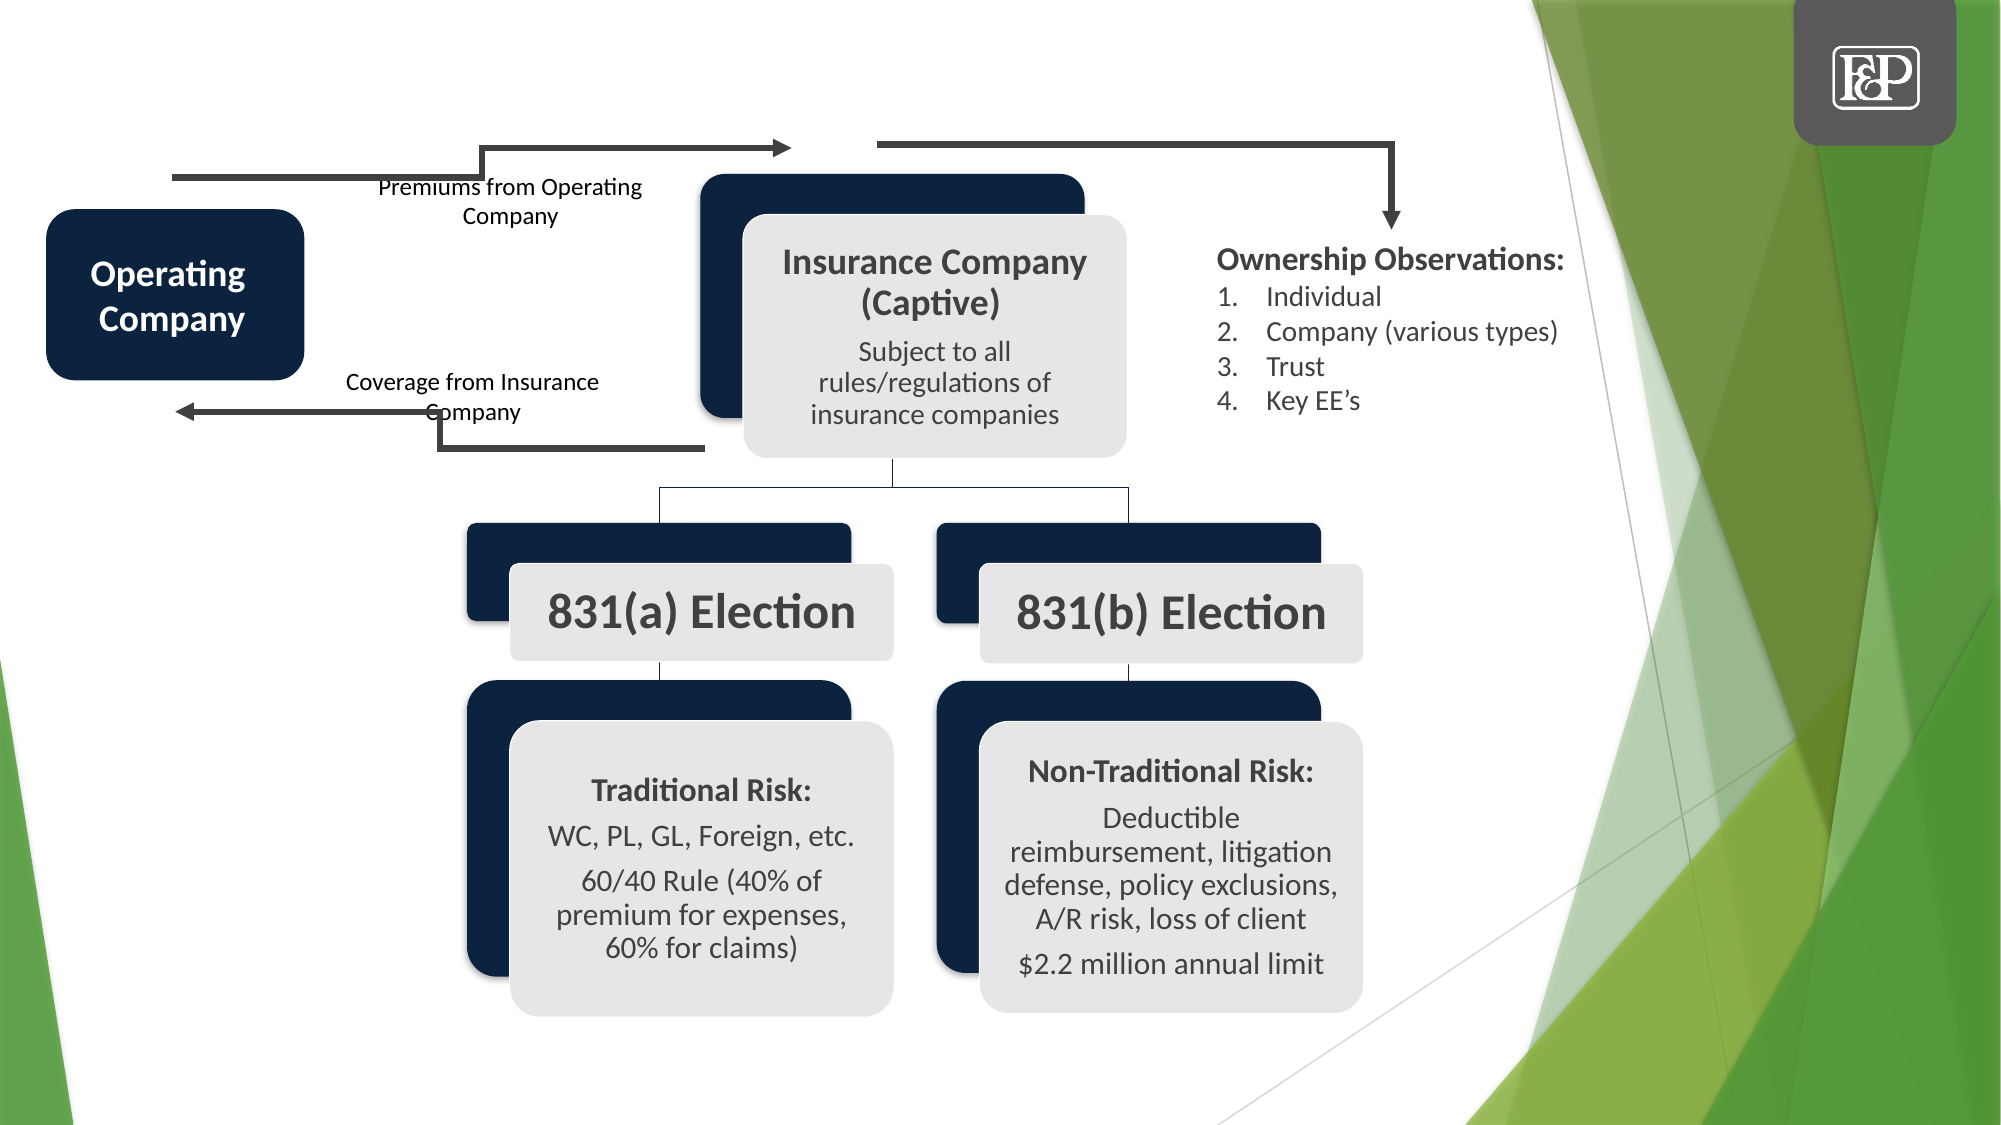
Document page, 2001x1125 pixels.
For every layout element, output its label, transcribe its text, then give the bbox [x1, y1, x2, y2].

text_box Premiums from Operating Company [325, 187, 455, 238]
text_box Operating Company [72, 241, 272, 347]
picture [1818, 30, 1927, 122]
text_box [46, 209, 304, 380]
text_box [1791, 0, 1958, 148]
text_box Coverage from Insurance Company [294, 357, 455, 410]
text_box Ownership Observations: Individual Company (various types) Trust Key EE’s [1376, 229, 1581, 425]
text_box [171, 147, 793, 178]
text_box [876, 144, 1392, 231]
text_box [174, 411, 706, 449]
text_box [460, 118, 1371, 1023]
